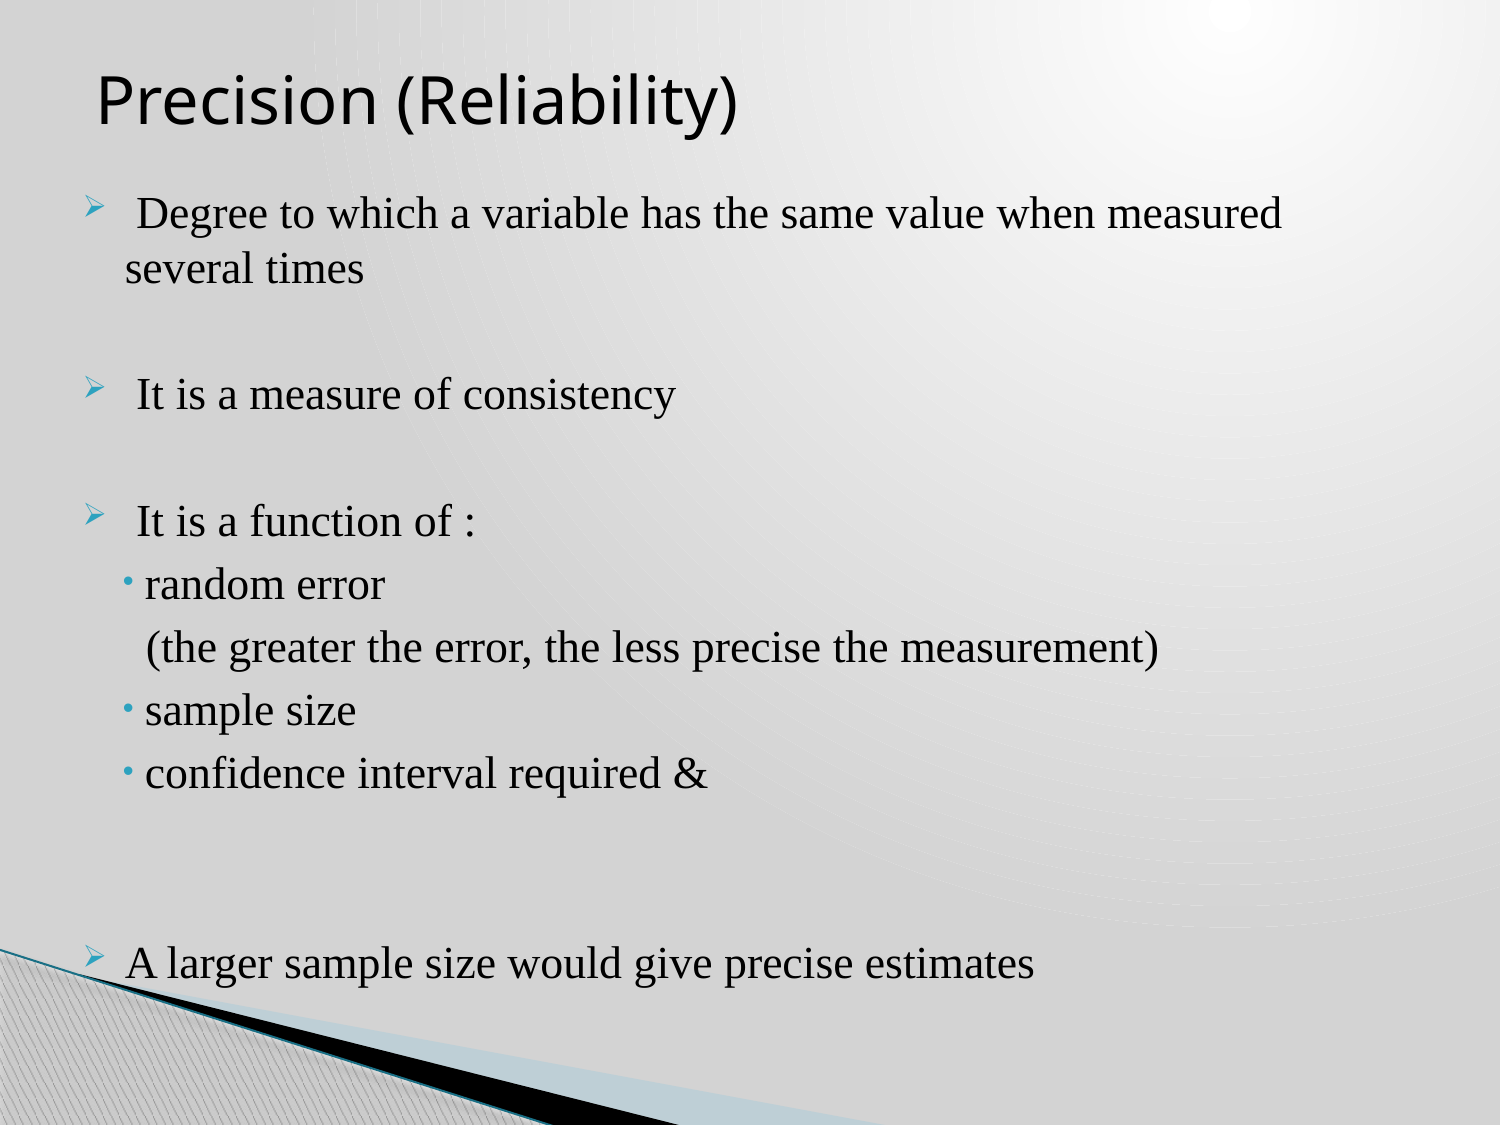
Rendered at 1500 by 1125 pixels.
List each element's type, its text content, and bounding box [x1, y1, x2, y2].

list Degree to which a variable has the same value when measured several times It is a measure of consistency It is a function of : random error (the greater the error, the less precise the measurement) sample size confidence interval required & A larger sample size would give precise estimates [50, 174, 1427, 1011]
title Precision (Reliability) [62, 50, 1413, 146]
